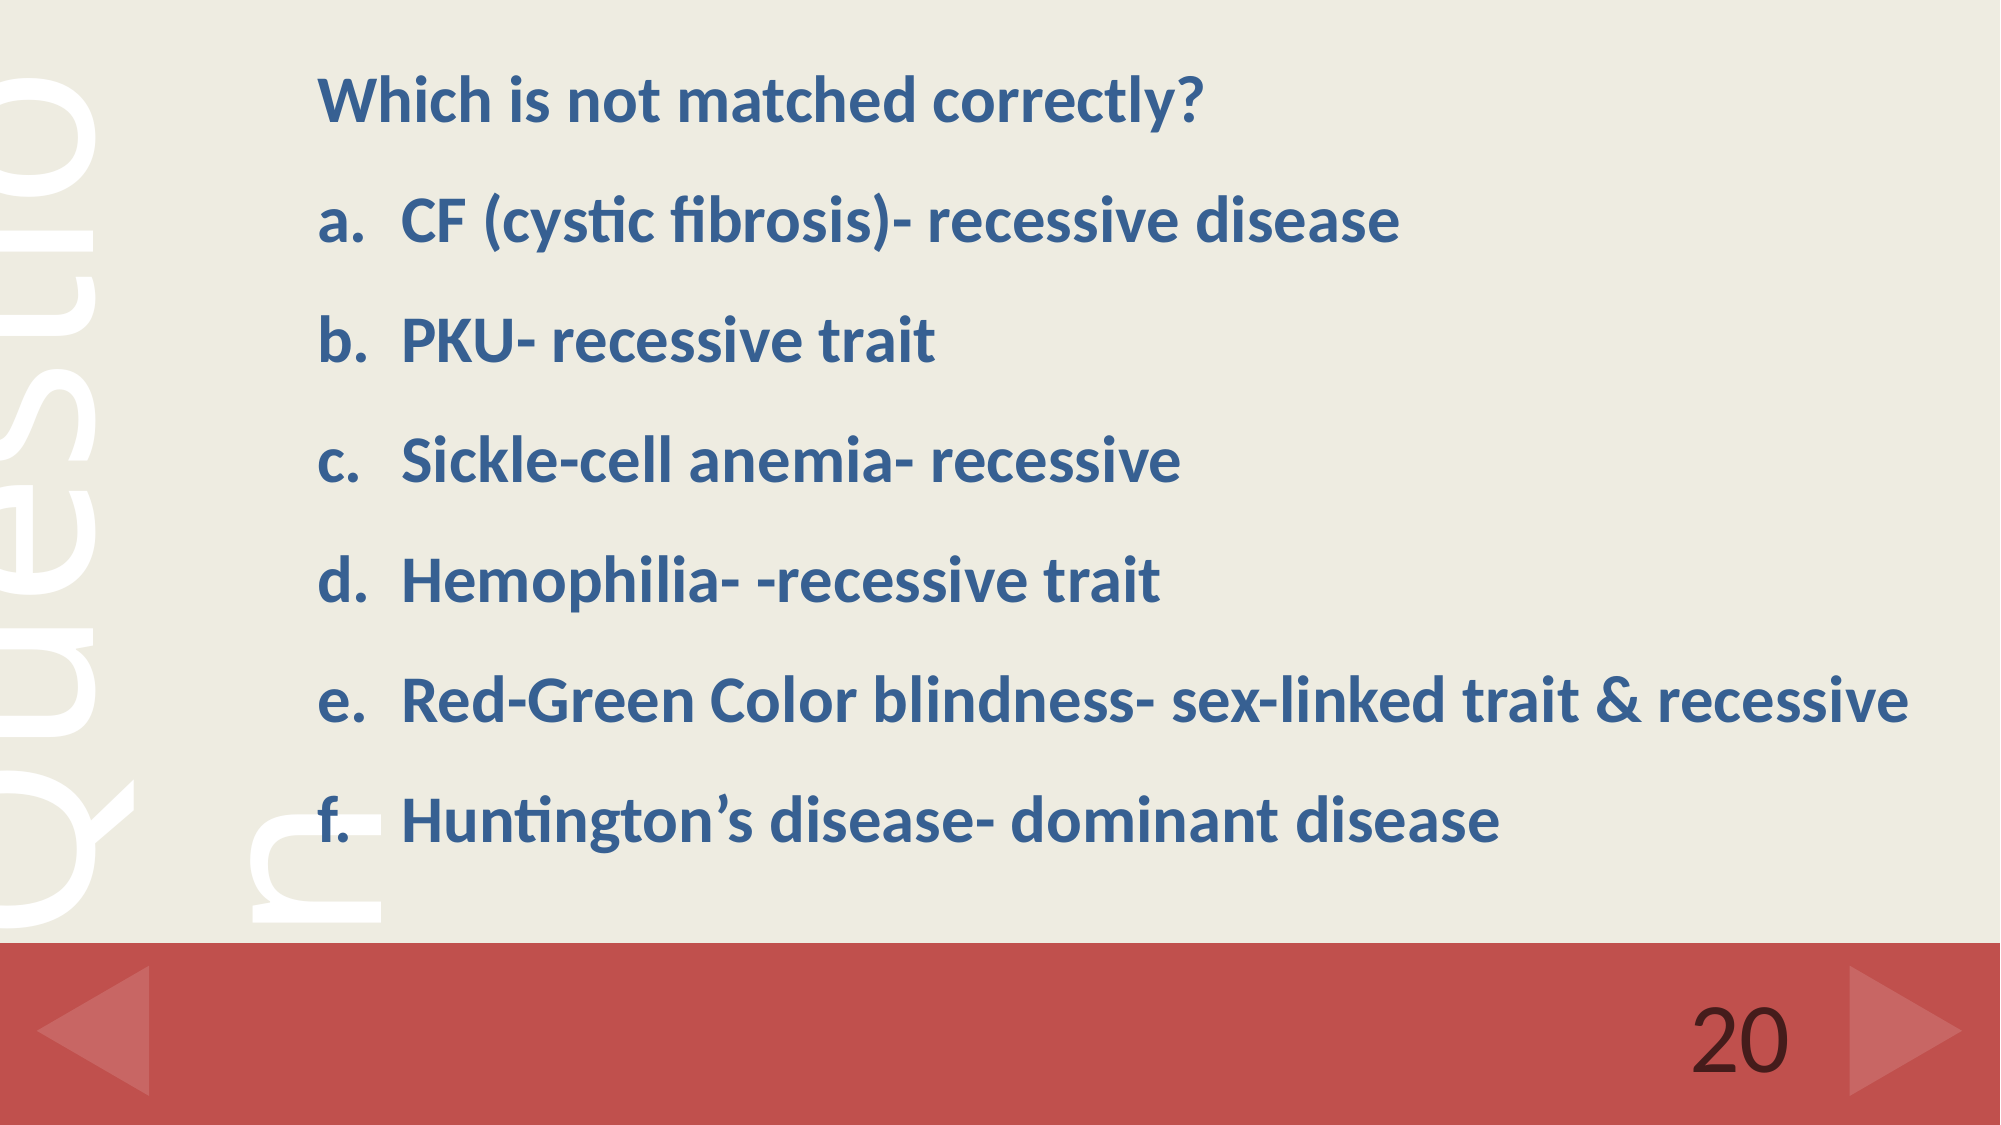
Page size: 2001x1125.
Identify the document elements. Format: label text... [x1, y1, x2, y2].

list Which is not matched correctly? CF (cystic fibrosis)- recessive disease PKU- recessive trait Sickle-cell anemia- recessive Hemophilia- -recessive trait Red-Green Color blindness- sex-linked trait & recessive Huntington’s disease- dominant disease [302, 153, 1970, 839]
list 20 [1494, 967, 1806, 1097]
